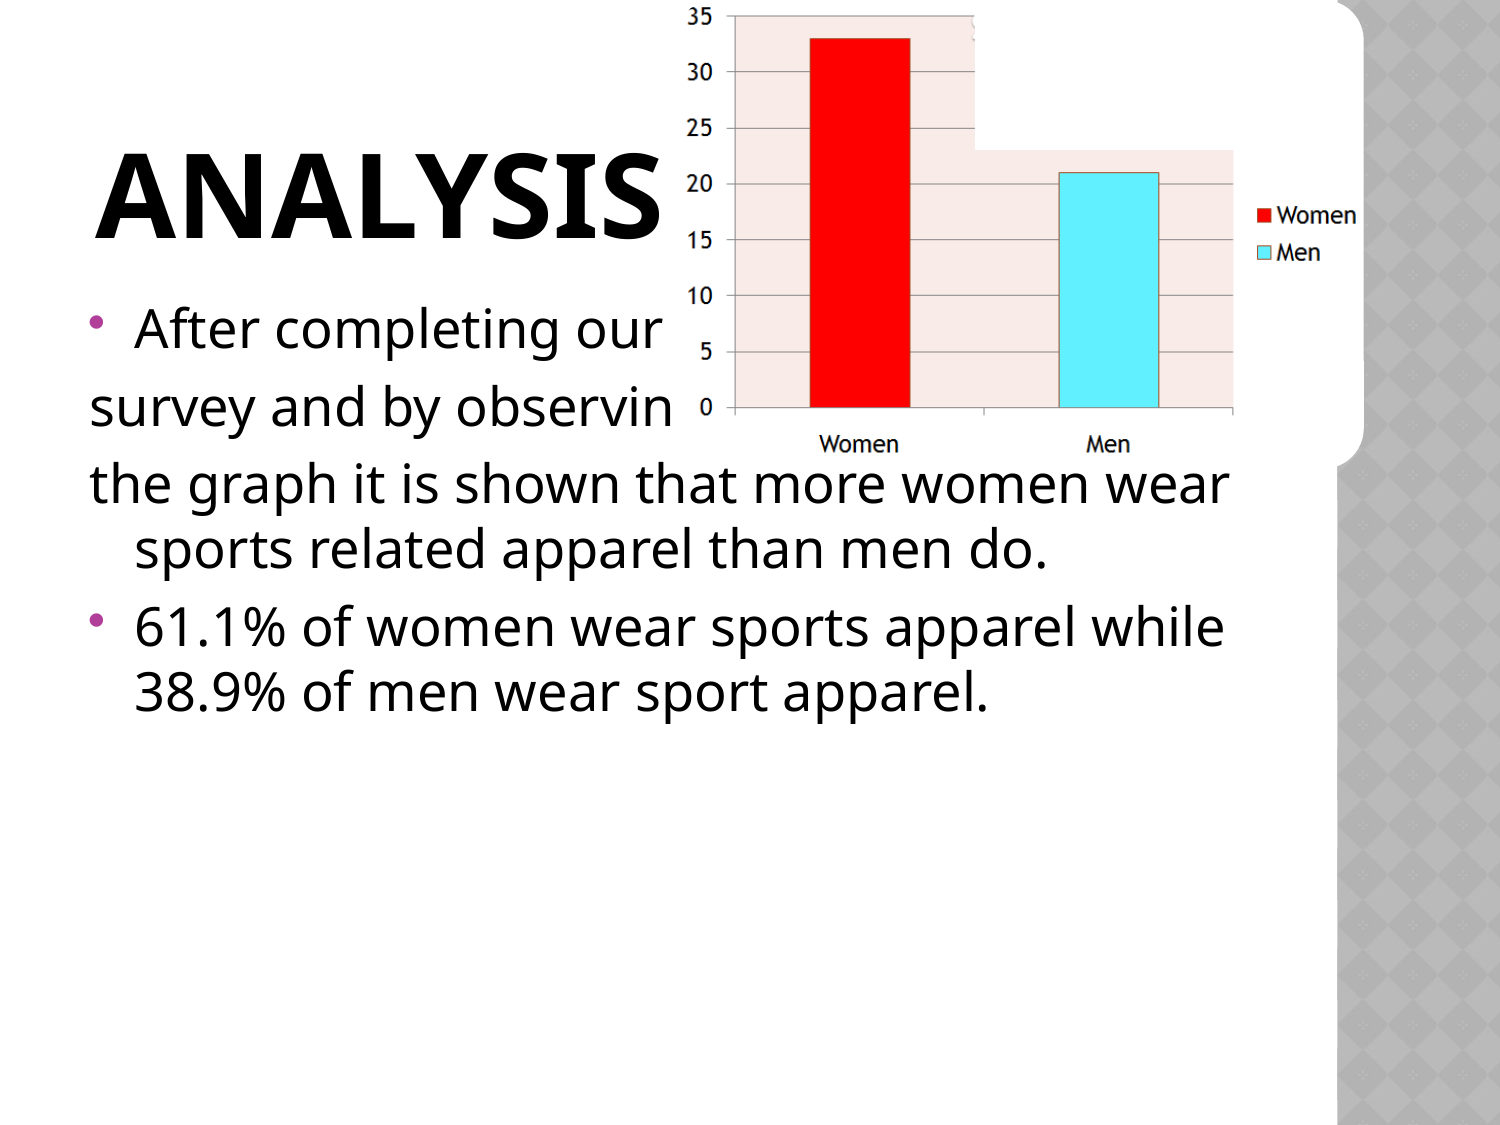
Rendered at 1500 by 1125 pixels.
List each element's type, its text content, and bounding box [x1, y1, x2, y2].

picture [674, 0, 1365, 470]
list After completing our survey and by observing the graph it is shown that more women wear sports related apparel than men do. 61.1% of women wear sports apparel while 38.9% of men wear sport apparel. [75, 287, 1263, 1125]
title Analysis [87, 87, 668, 263]
